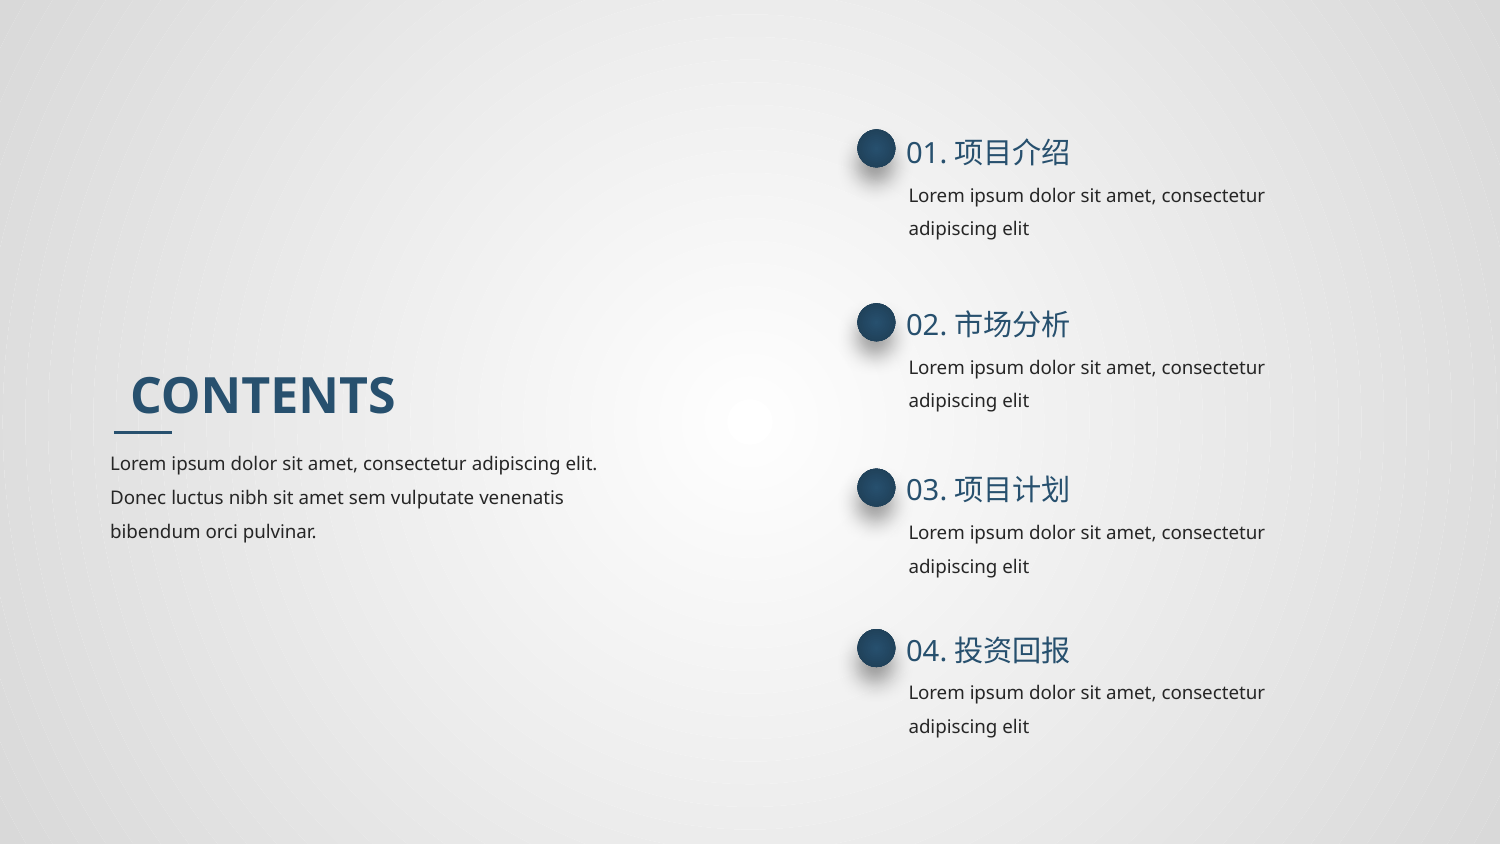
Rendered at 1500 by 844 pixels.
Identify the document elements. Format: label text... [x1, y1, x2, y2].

text_box Lorem ipsum dolor sit amet, consectetur adipiscing elit. Donec luctus nibh sit amet sem vulputate venenatis bibendum orci pulvinar. [95, 433, 649, 550]
text_box Lorem ipsum dolor sit amet, consectetur adipiscing elit [893, 662, 1304, 745]
text_box [856, 302, 891, 343]
text_box 03.项目计划 [891, 464, 1086, 514]
text_box 04.投资回报 [891, 624, 1086, 675]
text_box [856, 467, 891, 508]
text_box CONTENTS [115, 355, 411, 431]
text_box [856, 128, 891, 169]
text_box Lorem ipsum dolor sit amet, consectetur adipiscing elit [893, 336, 1304, 419]
text_box 01.项目介绍 [891, 126, 1086, 177]
text_box Lorem ipsum dolor sit amet, consectetur adipiscing elit [893, 164, 1304, 247]
text_box 02.市场分析 [891, 299, 1086, 349]
text_box [856, 628, 891, 669]
text_box Lorem ipsum dolor sit amet, consectetur adipiscing elit [893, 502, 1304, 585]
